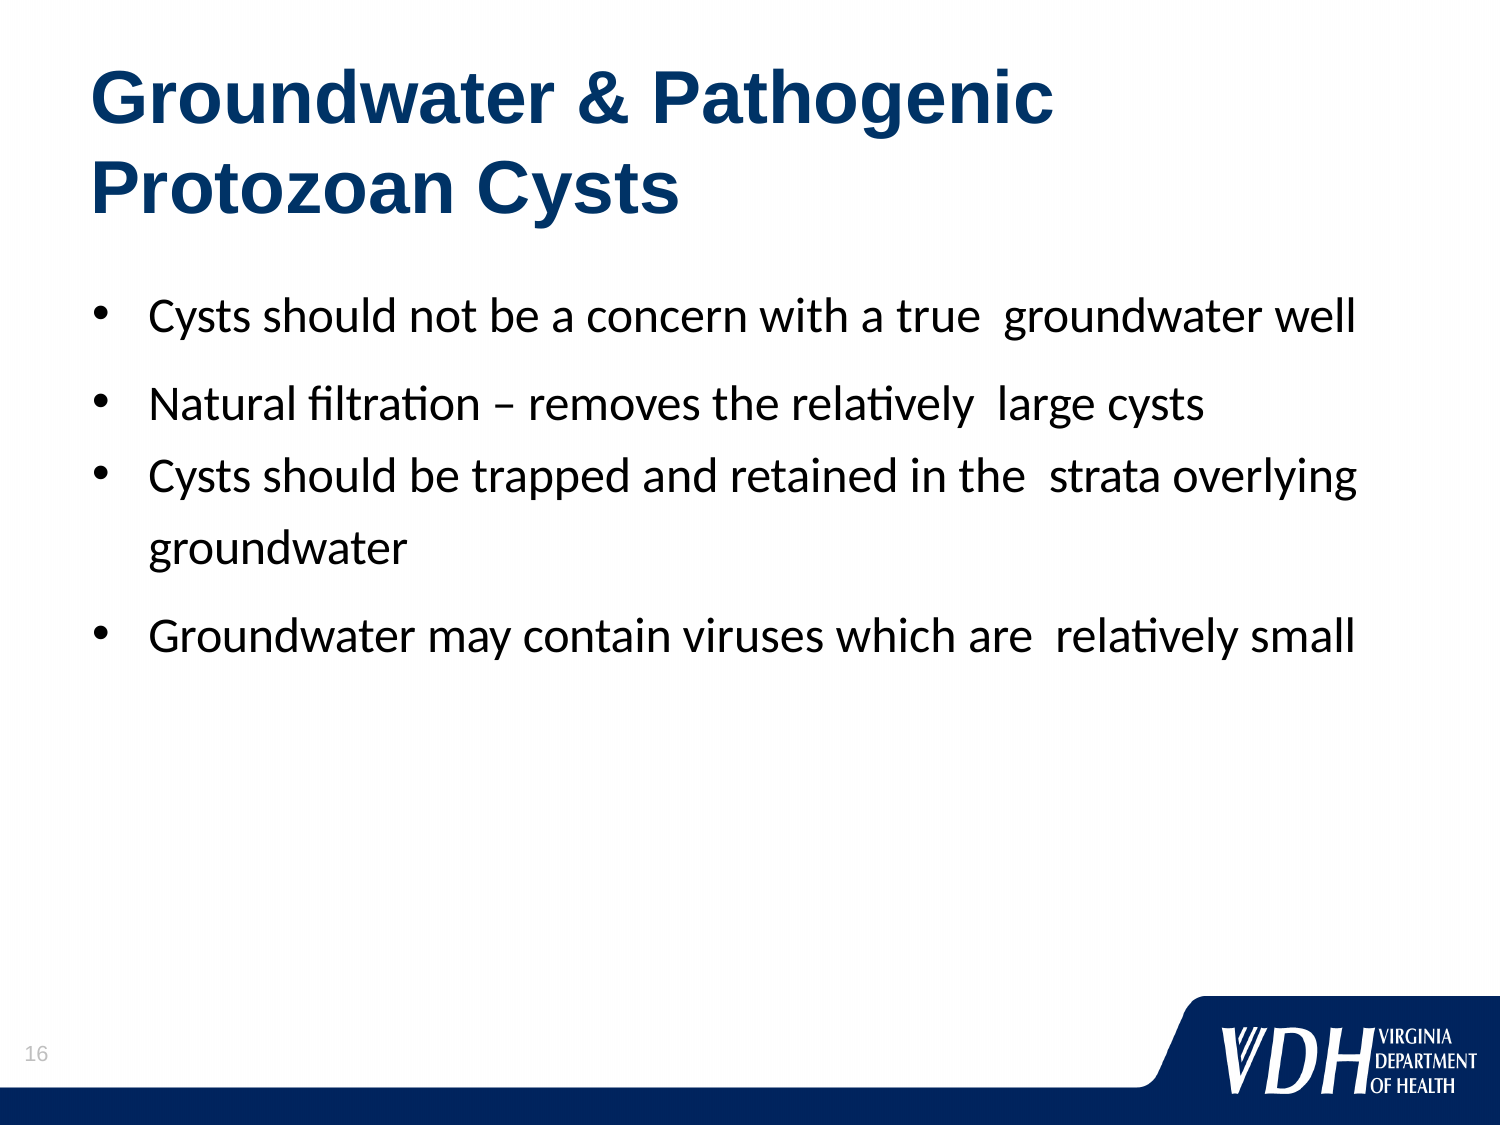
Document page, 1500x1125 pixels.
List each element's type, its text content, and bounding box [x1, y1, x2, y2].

title Groundwater & Pathogenic Protozoan Cysts [75, 45, 1425, 233]
picture [0, 0, 1500, 1125]
list Cysts should not be a concern with a true groundwater well Natural filtration – removes the relatively large cysts Cysts should be trapped and retained in the strata overlying groundwater Groundwater may contain viruses which are relatively small [75, 262, 1450, 1050]
slide_number 16 [9, 1025, 104, 1080]
